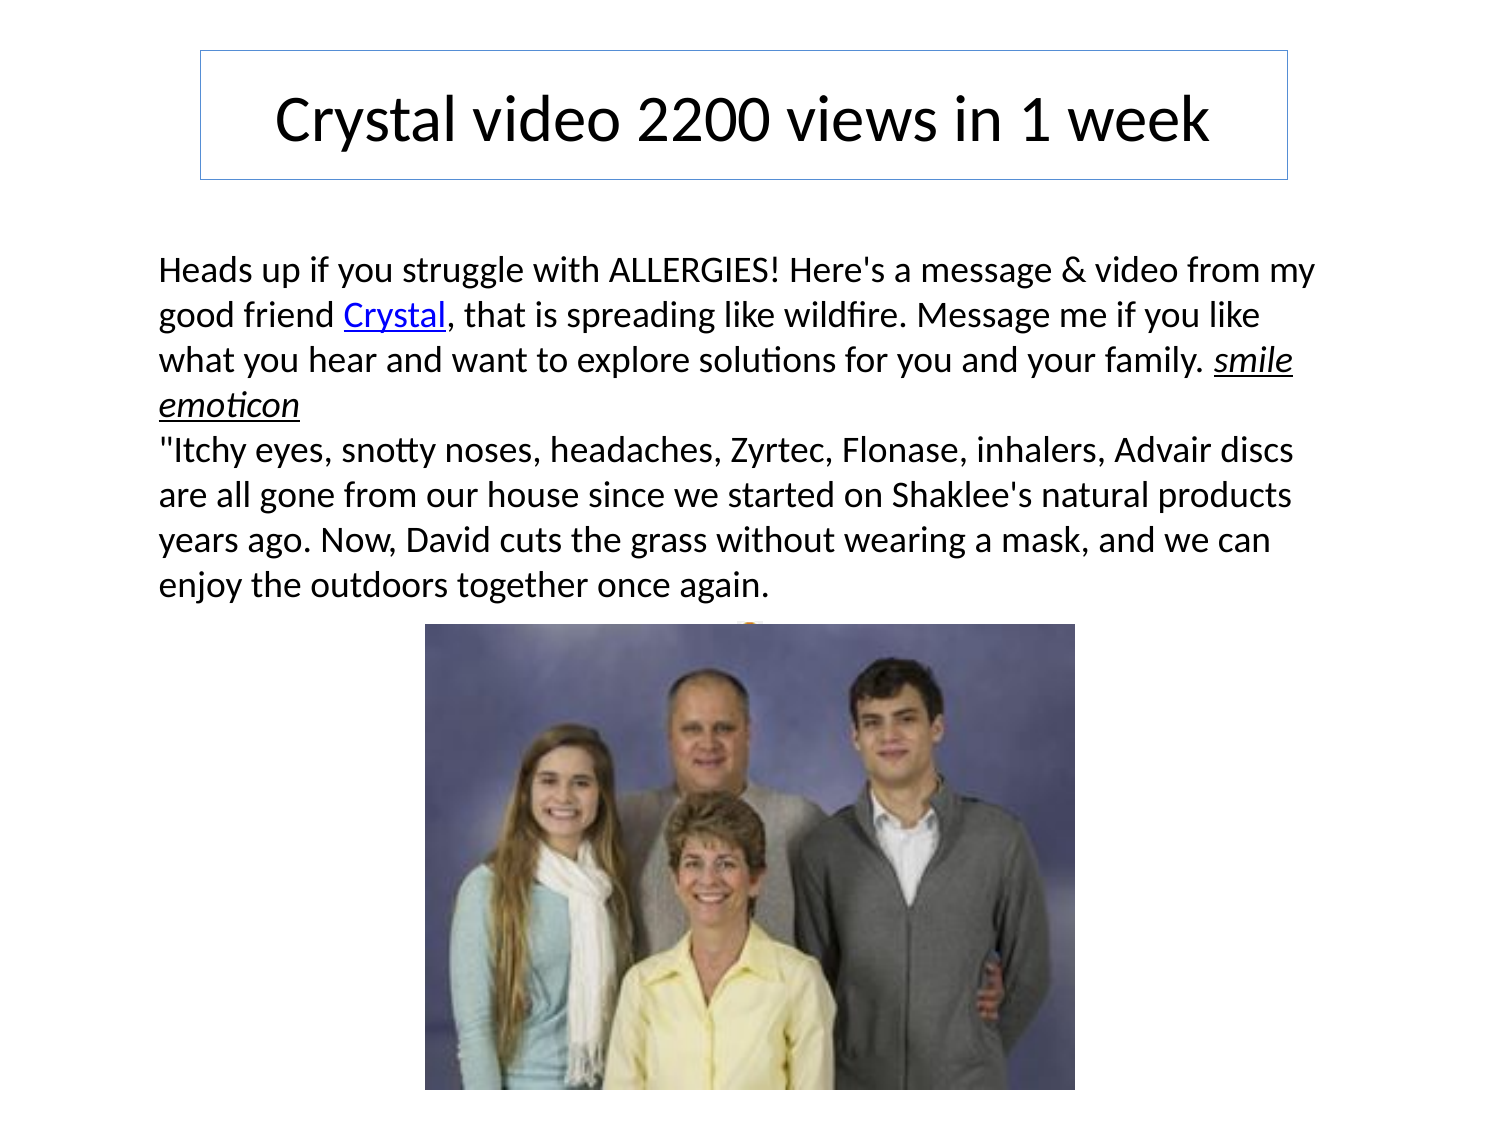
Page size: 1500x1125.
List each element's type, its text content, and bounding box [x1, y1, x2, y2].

title Crystal video 2200 views in 1 week [200, 50, 1288, 180]
text_box Heads up if you struggle with ALLERGIES! Here's a message & video from my good friend Crystal, that is spreading like wildfire. Message me if you like what you hear and want to explore solutions for you and your family. smile emoticon "Itchy eyes, snotty noses, headaches, Zyrtec, Flonase, inhalers, Advair discs are all gone from our house since we started on Shaklee's natural products years ago. Now, David cuts the grass without wearing a mask, and we can enjoy the outdoors together once again. [143, 237, 1357, 613]
picture [424, 624, 1076, 1091]
